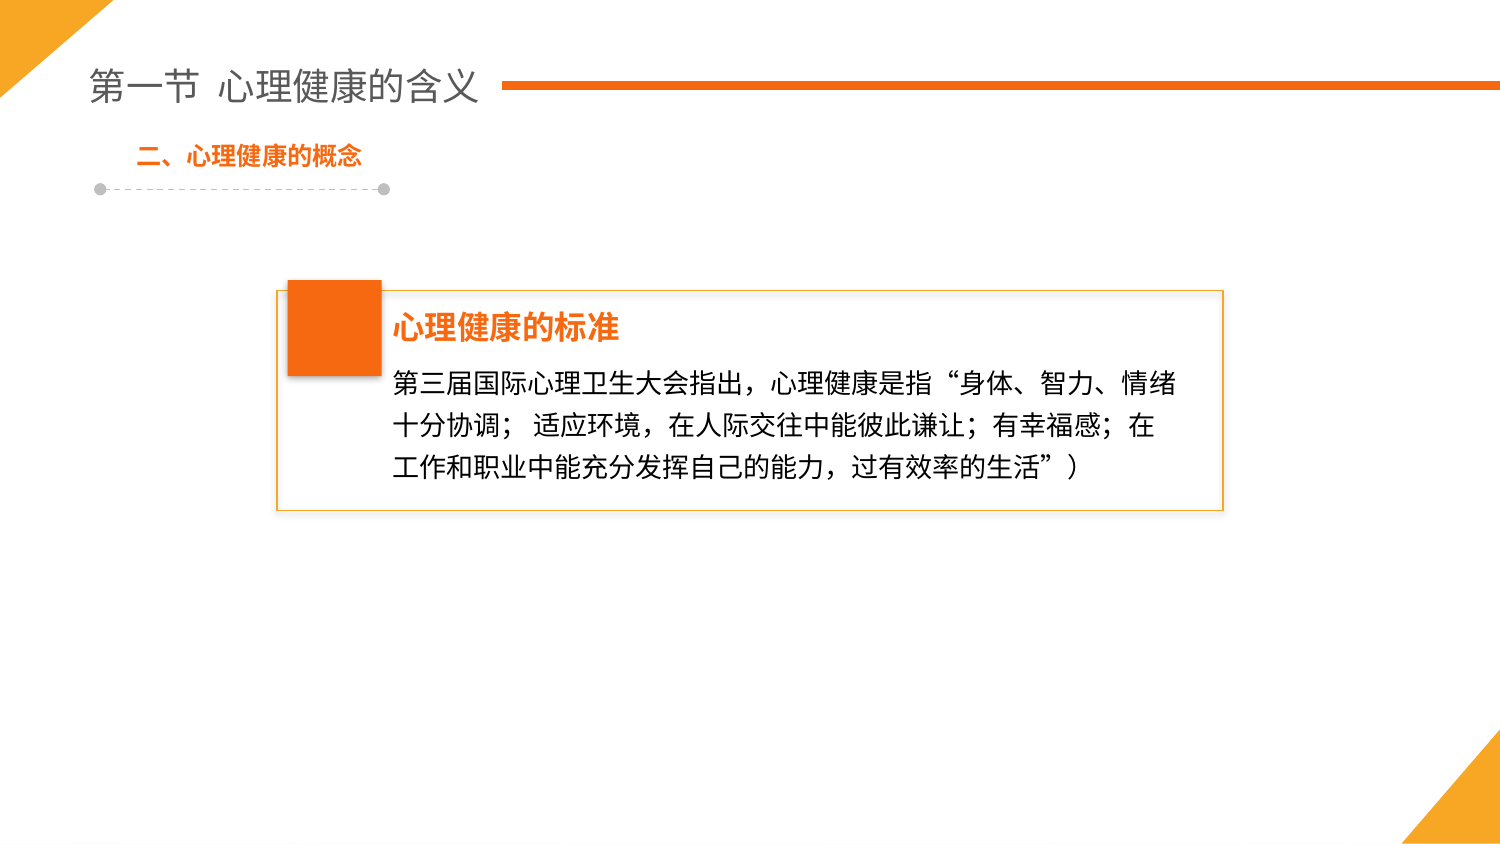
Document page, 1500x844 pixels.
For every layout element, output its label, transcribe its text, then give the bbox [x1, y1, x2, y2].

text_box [276, 279, 1224, 512]
text_box 第一节 心理健康的含义 [88, 54, 502, 117]
text_box [1399, 727, 1500, 844]
text_box 二、心理健康的概念 [112, 140, 349, 171]
text_box [0, 0, 116, 100]
